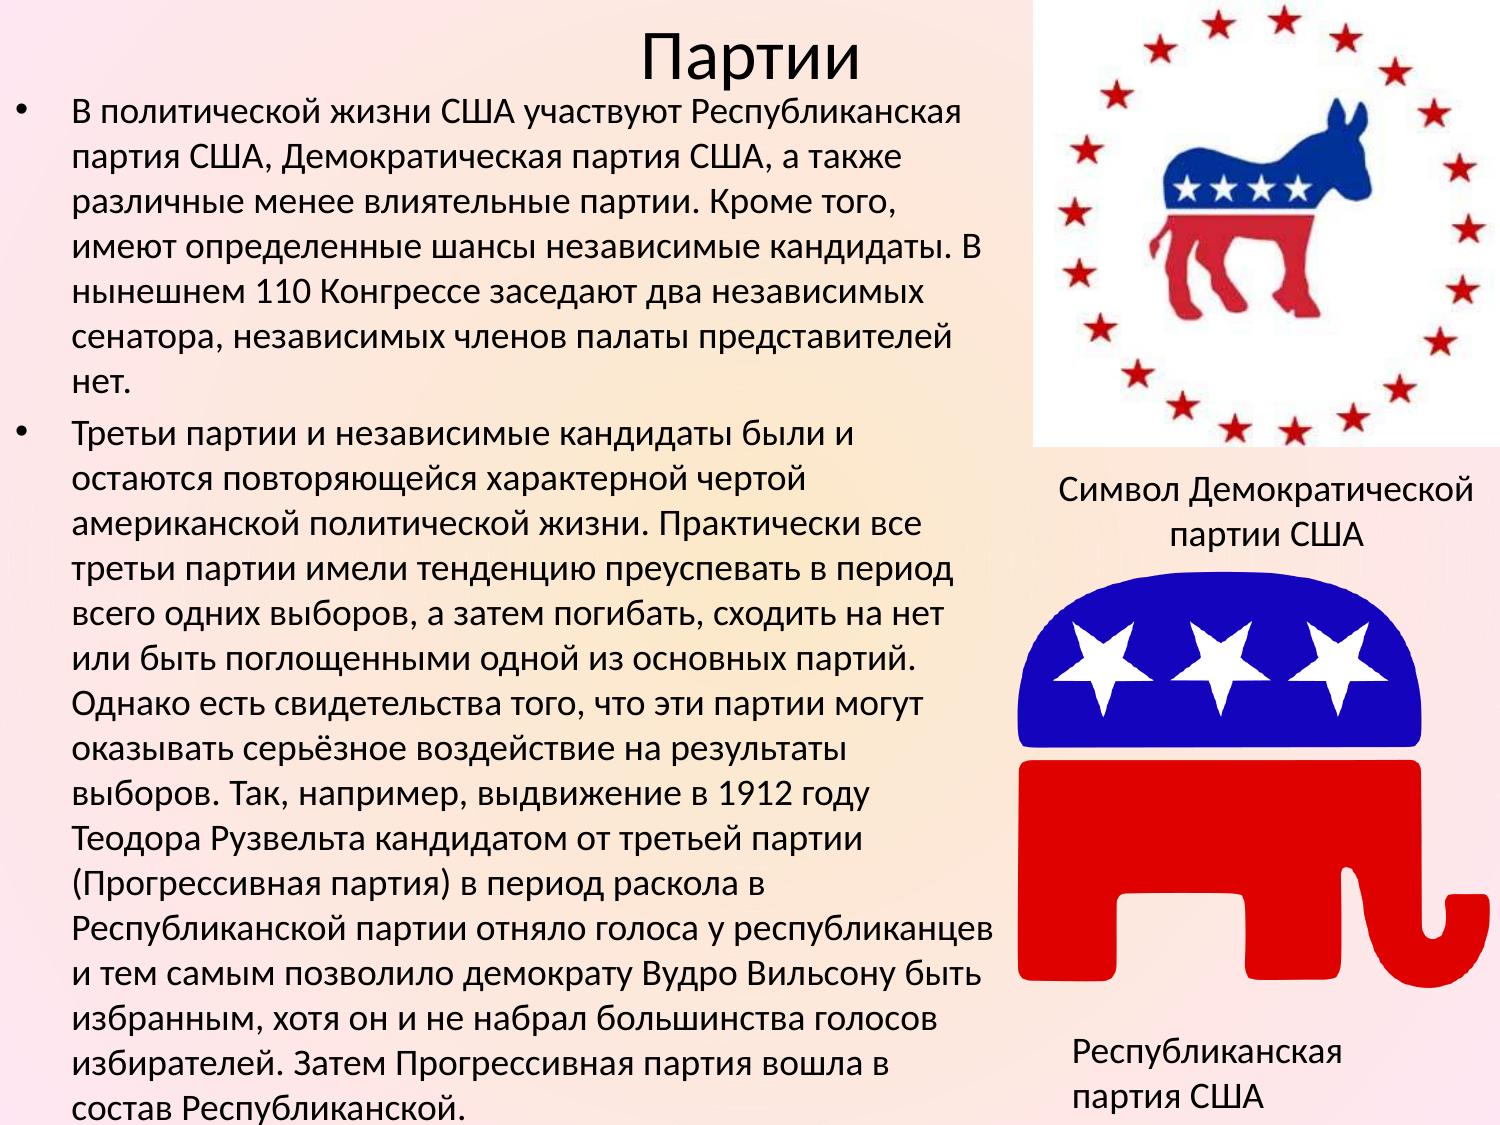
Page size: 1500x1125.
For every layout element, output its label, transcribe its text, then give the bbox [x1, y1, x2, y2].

list В политической жизни США участвуют Республиканская партия США, Демократическая партия США, а также различные менее влиятельные партии. Кроме того, имеют определенные шансы независимые кандидаты. В нынешнем 110 Конгрессе заседают два независимых сенатора, независимых членов палаты представителей нет. Третьи партии и независимые кандидаты были и остаются повторяющейся характерной чертой американской политической жизни. Практически все третьи партии имели тенденцию преуспевать в период всего одних выборов, а затем погибать, сходить на нет или быть поглощенными одной из основных партий. Однако есть свидетельства того, что эти партии могут оказывать серьёзное воздействие на результаты выборов. Так, например, выдвижение в 1912 году Теодора Рузвельта кандидатом от третьей партии (Прогрессивная партия) в период раскола в Республиканской партии отняло голоса у республиканцев и тем самым позволило демократу Вудро Вильсону быть избранным, хотя он и не набрал большинства голосов избирателей. Затем Прогрессивная партия вошла в состав Республиканской. [0, 78, 1010, 1078]
title Партии [76, 0, 1031, 188]
picture [1033, 0, 1500, 447]
text_box Символ Демократической партии США [1033, 456, 1500, 561]
text_box Республиканская партия США [1057, 1018, 1418, 1124]
picture [996, 562, 1500, 1000]
